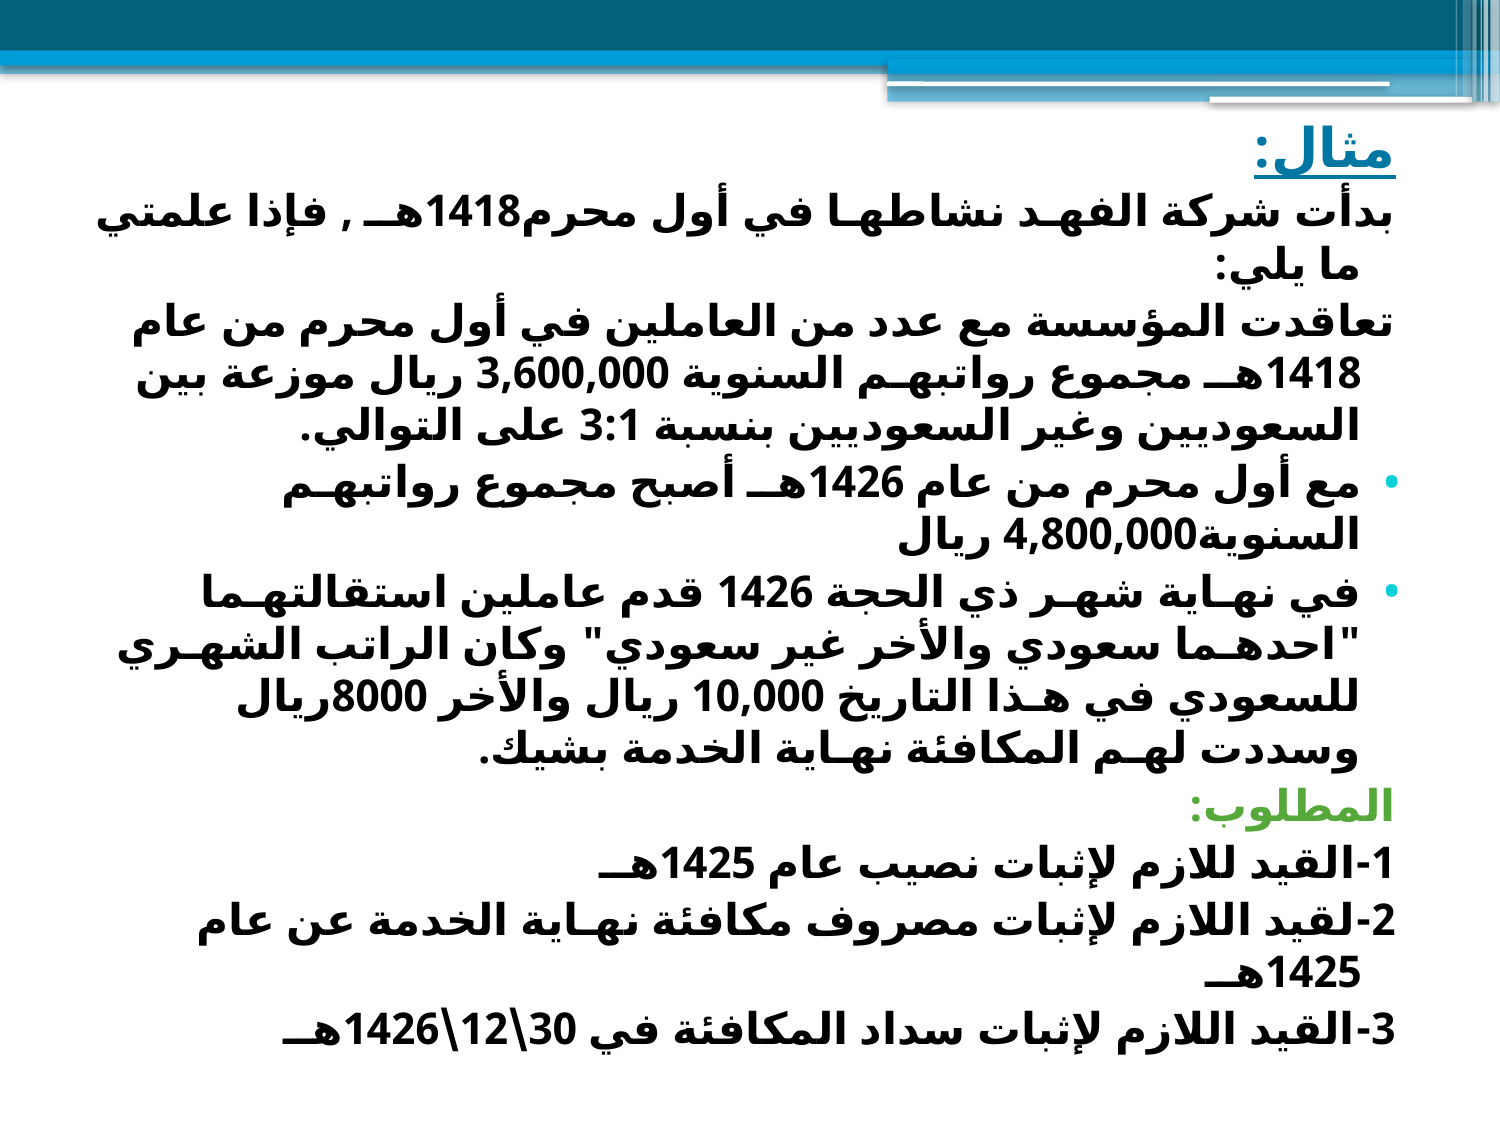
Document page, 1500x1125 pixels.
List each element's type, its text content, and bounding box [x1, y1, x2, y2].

list مثال: بدأت شركة الفهـد نشاطهـا في أول محرم1418هــ , فإذا علمتي ما يلي: تعاقدت المؤسسة مع عدد من العاملين في أول محرم من عام 1418هــ مجموع رواتبهـم السنوية 3,600,000 ريال موزعة بين السعوديين وغير السعوديين بنسبة 3:1 على التوالي. مع أول محرم من عام 1426هــ أصبح مجموع رواتبهـم السنوية4,800,000 ريال في نهـاية شهـر ذي الحجة 1426 قدم عاملين استقالتهـما "احدهـما سعودي والأخر غير سعودي" وكان الراتب الشهـري للسعودي في هـذا التاريخ 10,000 ريال والأخر 8000ريال وسددت لهـم المكافئة نهـاية الخدمة بشيك. المطلوب: 1-القيد للازم لإثبات نصيب عام 1425هــ 2-لقيد اللازم لإثبات مصروف مكافئة نهـاية الخدمة عن عام 1425هــ 3-القيد اللازم لإثبات سداد المكافئة في 30\12\1426هــ [75, 105, 1425, 1079]
